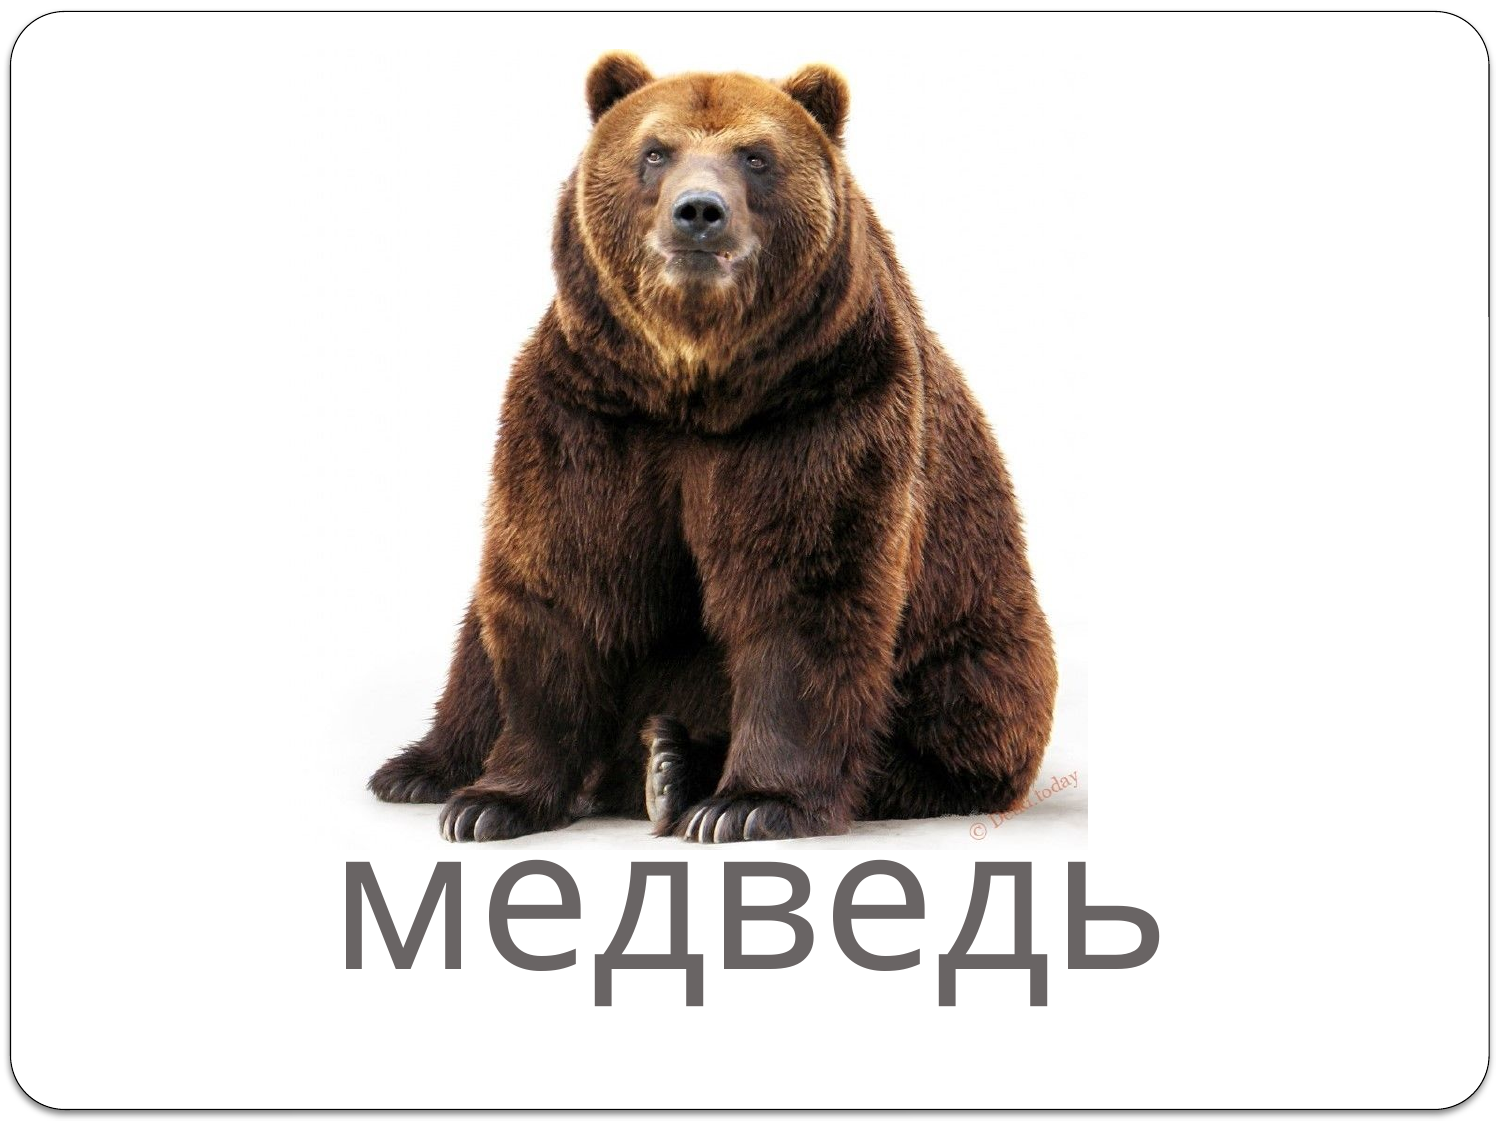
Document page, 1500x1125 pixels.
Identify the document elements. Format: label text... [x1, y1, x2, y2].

picture [287, 49, 1088, 851]
title медведь [112, 837, 1388, 1025]
